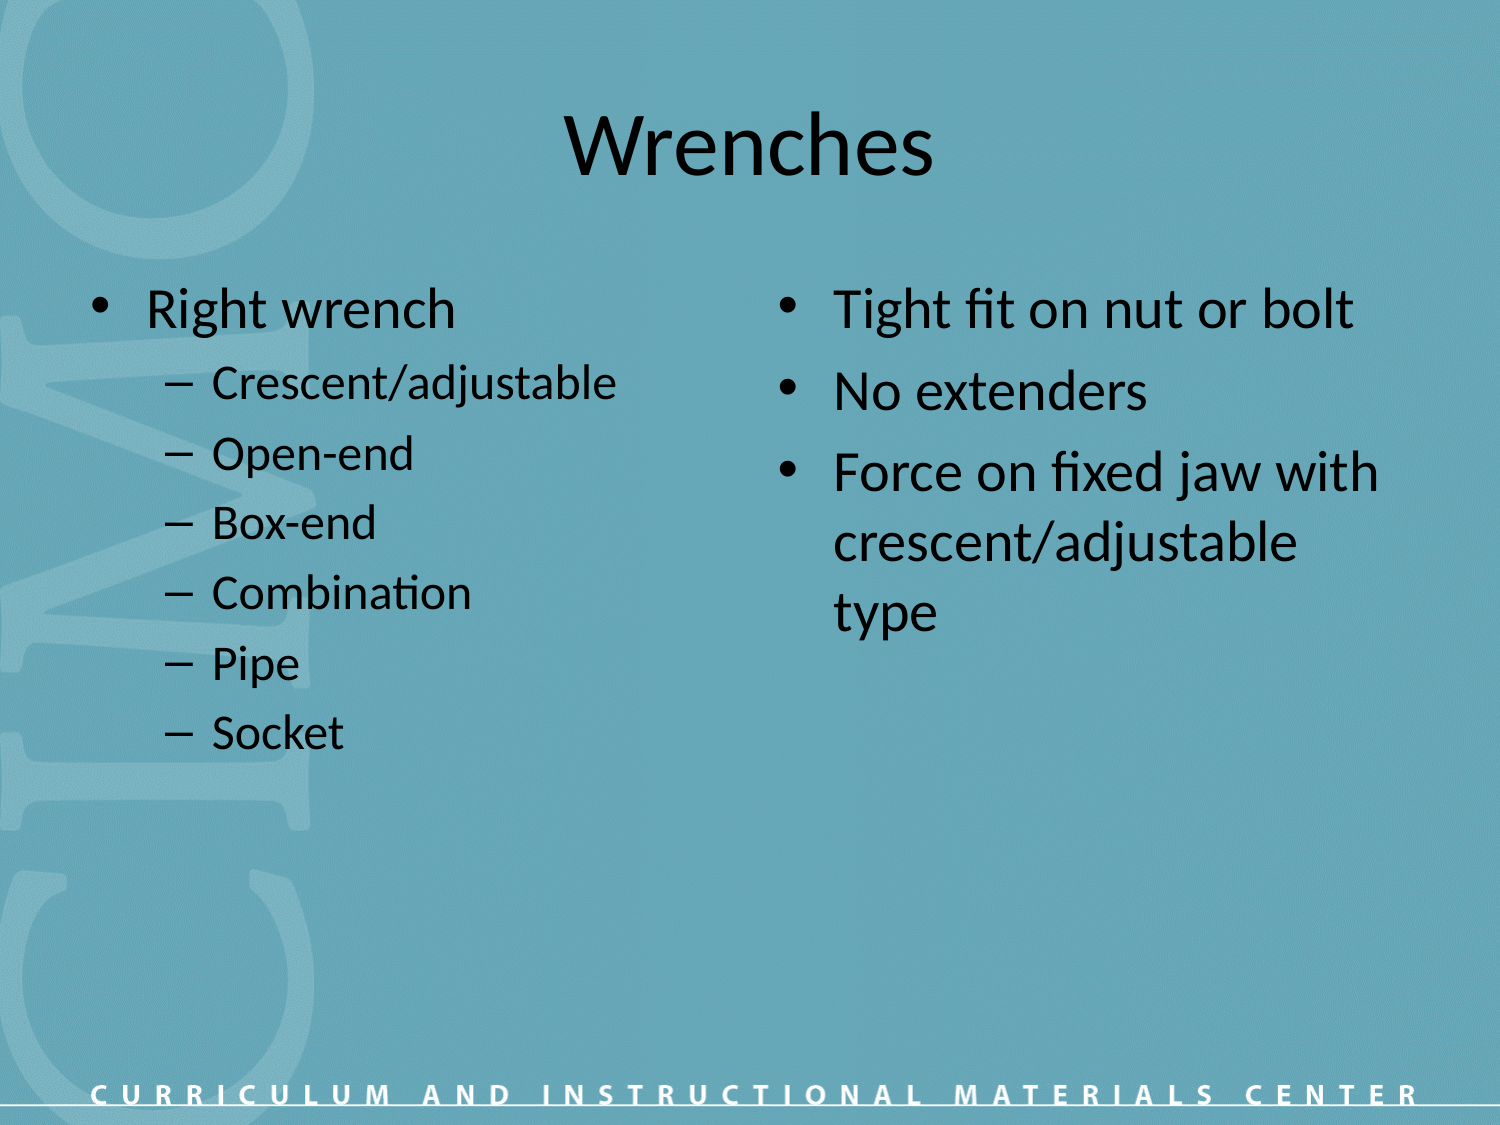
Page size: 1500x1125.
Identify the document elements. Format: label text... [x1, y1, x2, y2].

title Wrenches [75, 45, 1425, 233]
list Right wrench Crescent/adjustable Open-end Box-end Combination Pipe Socket [75, 262, 738, 1005]
list Tight fit on nut or bolt No extenders Force on fixed jaw with crescent/adjustable type [762, 262, 1425, 1005]
